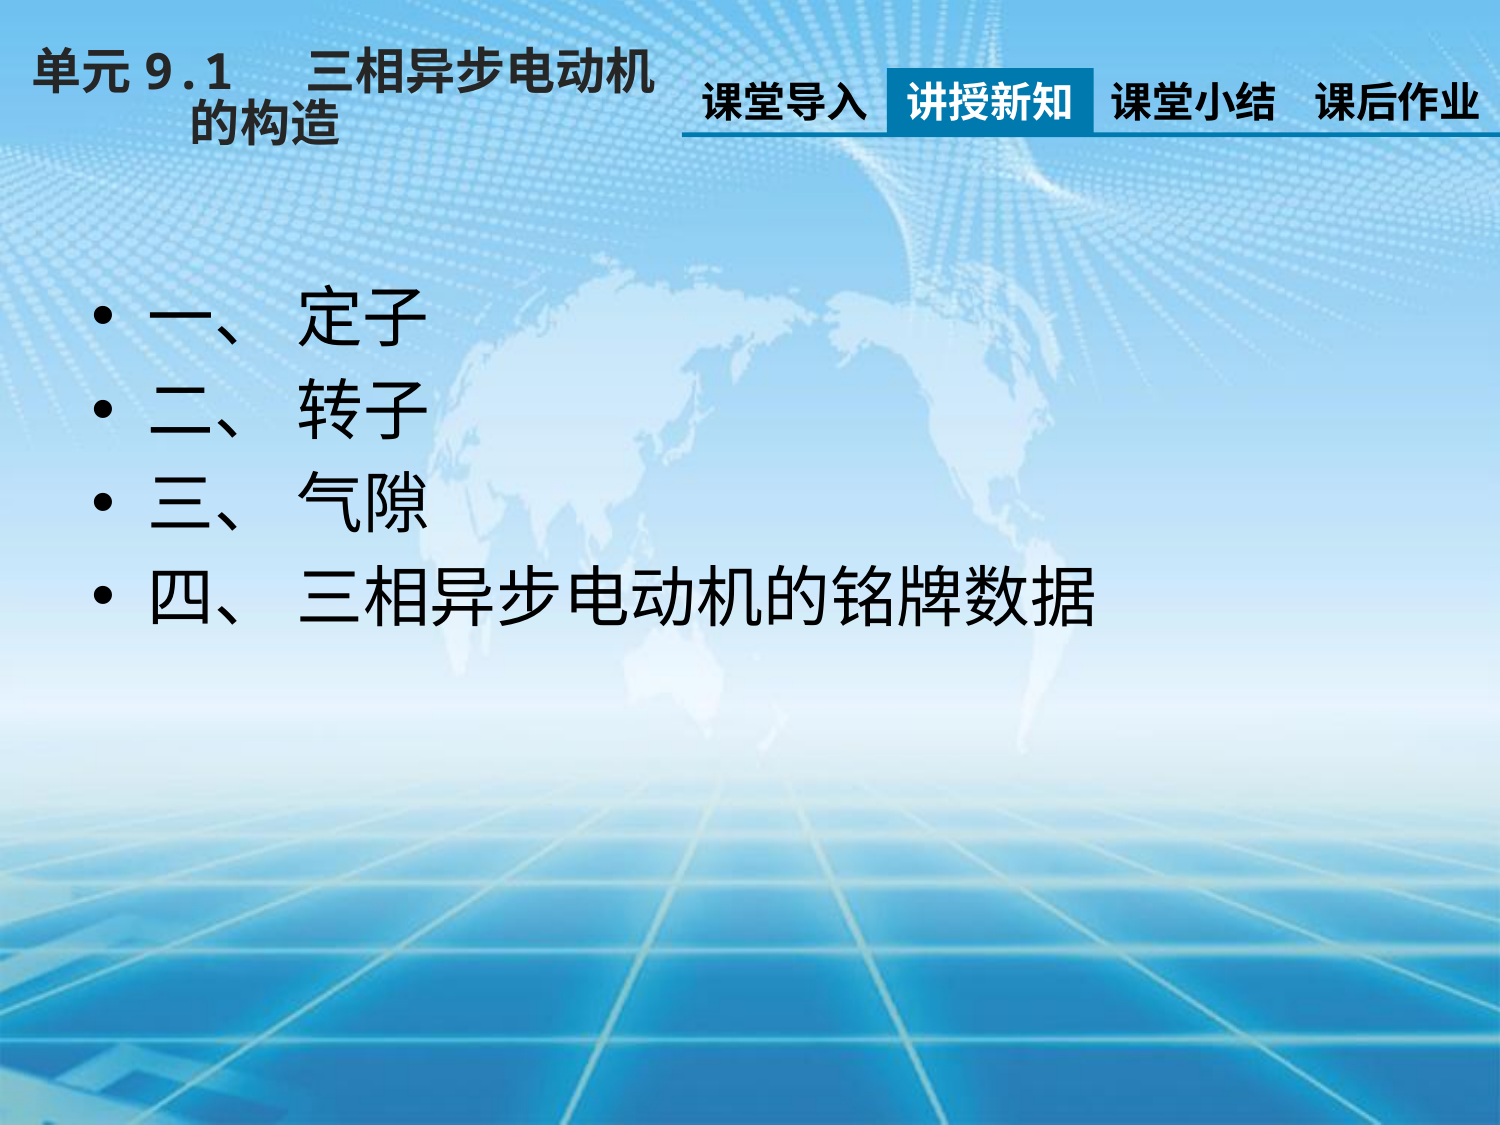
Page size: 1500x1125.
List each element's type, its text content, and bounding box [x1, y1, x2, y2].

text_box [16, 39, 1500, 160]
picture [0, 0, 1500, 1125]
text_box 一、 定子 二、 转子 三、 气隙 四、 三相异步电动机的铭牌数据 [76, 267, 1427, 1010]
